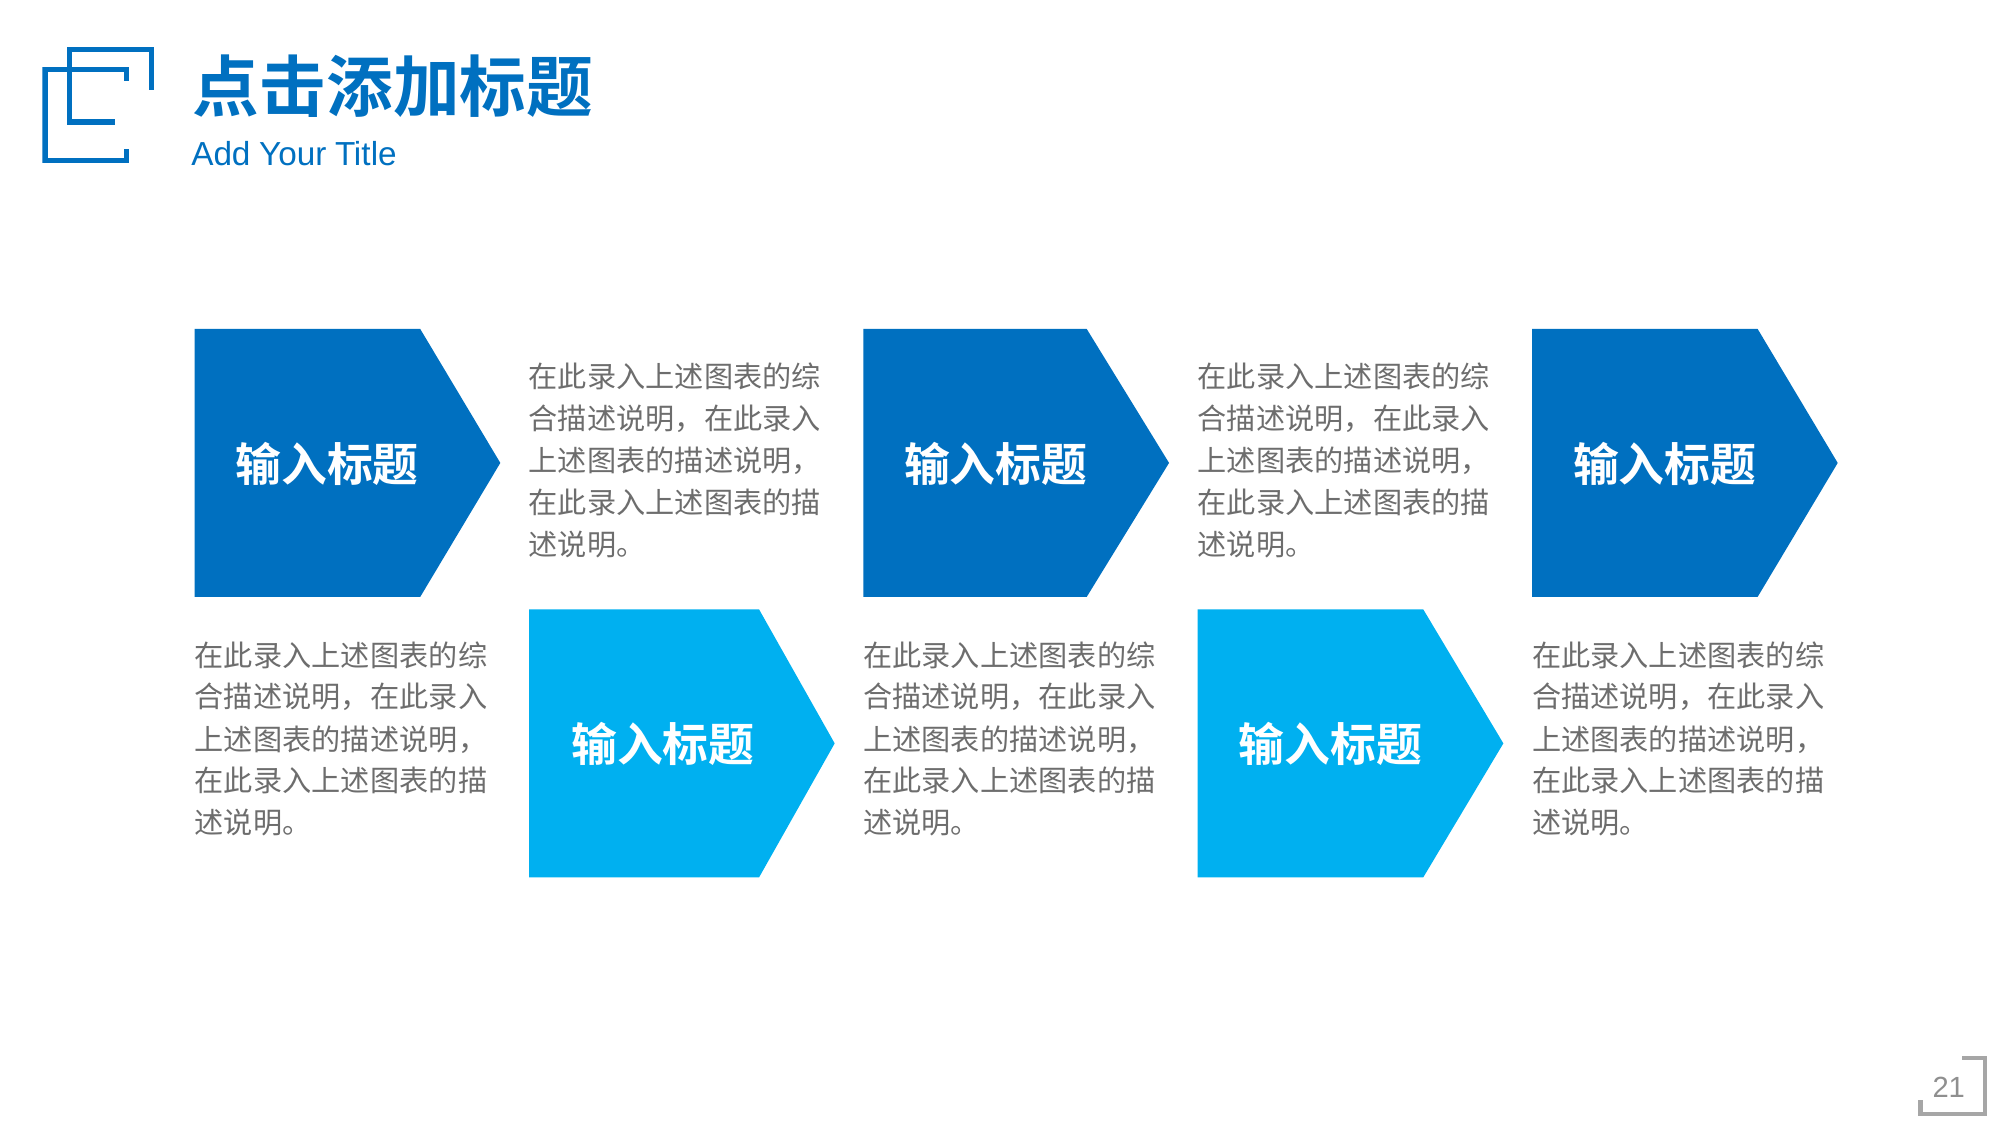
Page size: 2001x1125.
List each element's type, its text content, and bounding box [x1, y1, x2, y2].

text_box 输入标题 [527, 608, 836, 879]
text_box 输入标题 [1196, 608, 1505, 879]
text_box 在此录入上述图表的综合描述说明，在此录入上述图表的描述说明，在此录入上述图表的描述说明。 [863, 629, 1169, 840]
text_box 在此录入上述图表的综合描述说明，在此录入上述图表的描述说明，在此录入上述图表的描述说明。 [528, 351, 835, 562]
text_box 在此录入上述图表的综合描述说明，在此录入上述图表的描述说明，在此录入上述图表的描述说明。 [1532, 629, 1838, 840]
text_box 点击添加标题 [177, 36, 609, 132]
text_box 输入标题 [862, 327, 1171, 599]
text_box 输入标题 [193, 327, 502, 599]
text_box Add Your Title [176, 124, 555, 180]
text_box 在此录入上述图表的综合描述说明，在此录入上述图表的描述说明，在此录入上述图表的描述说明。 [1197, 351, 1504, 562]
text_box 输入标题 [1531, 327, 1839, 599]
text_box 在此录入上述图表的综合描述说明，在此录入上述图表的描述说明，在此录入上述图表的描述说明。 [194, 629, 500, 840]
